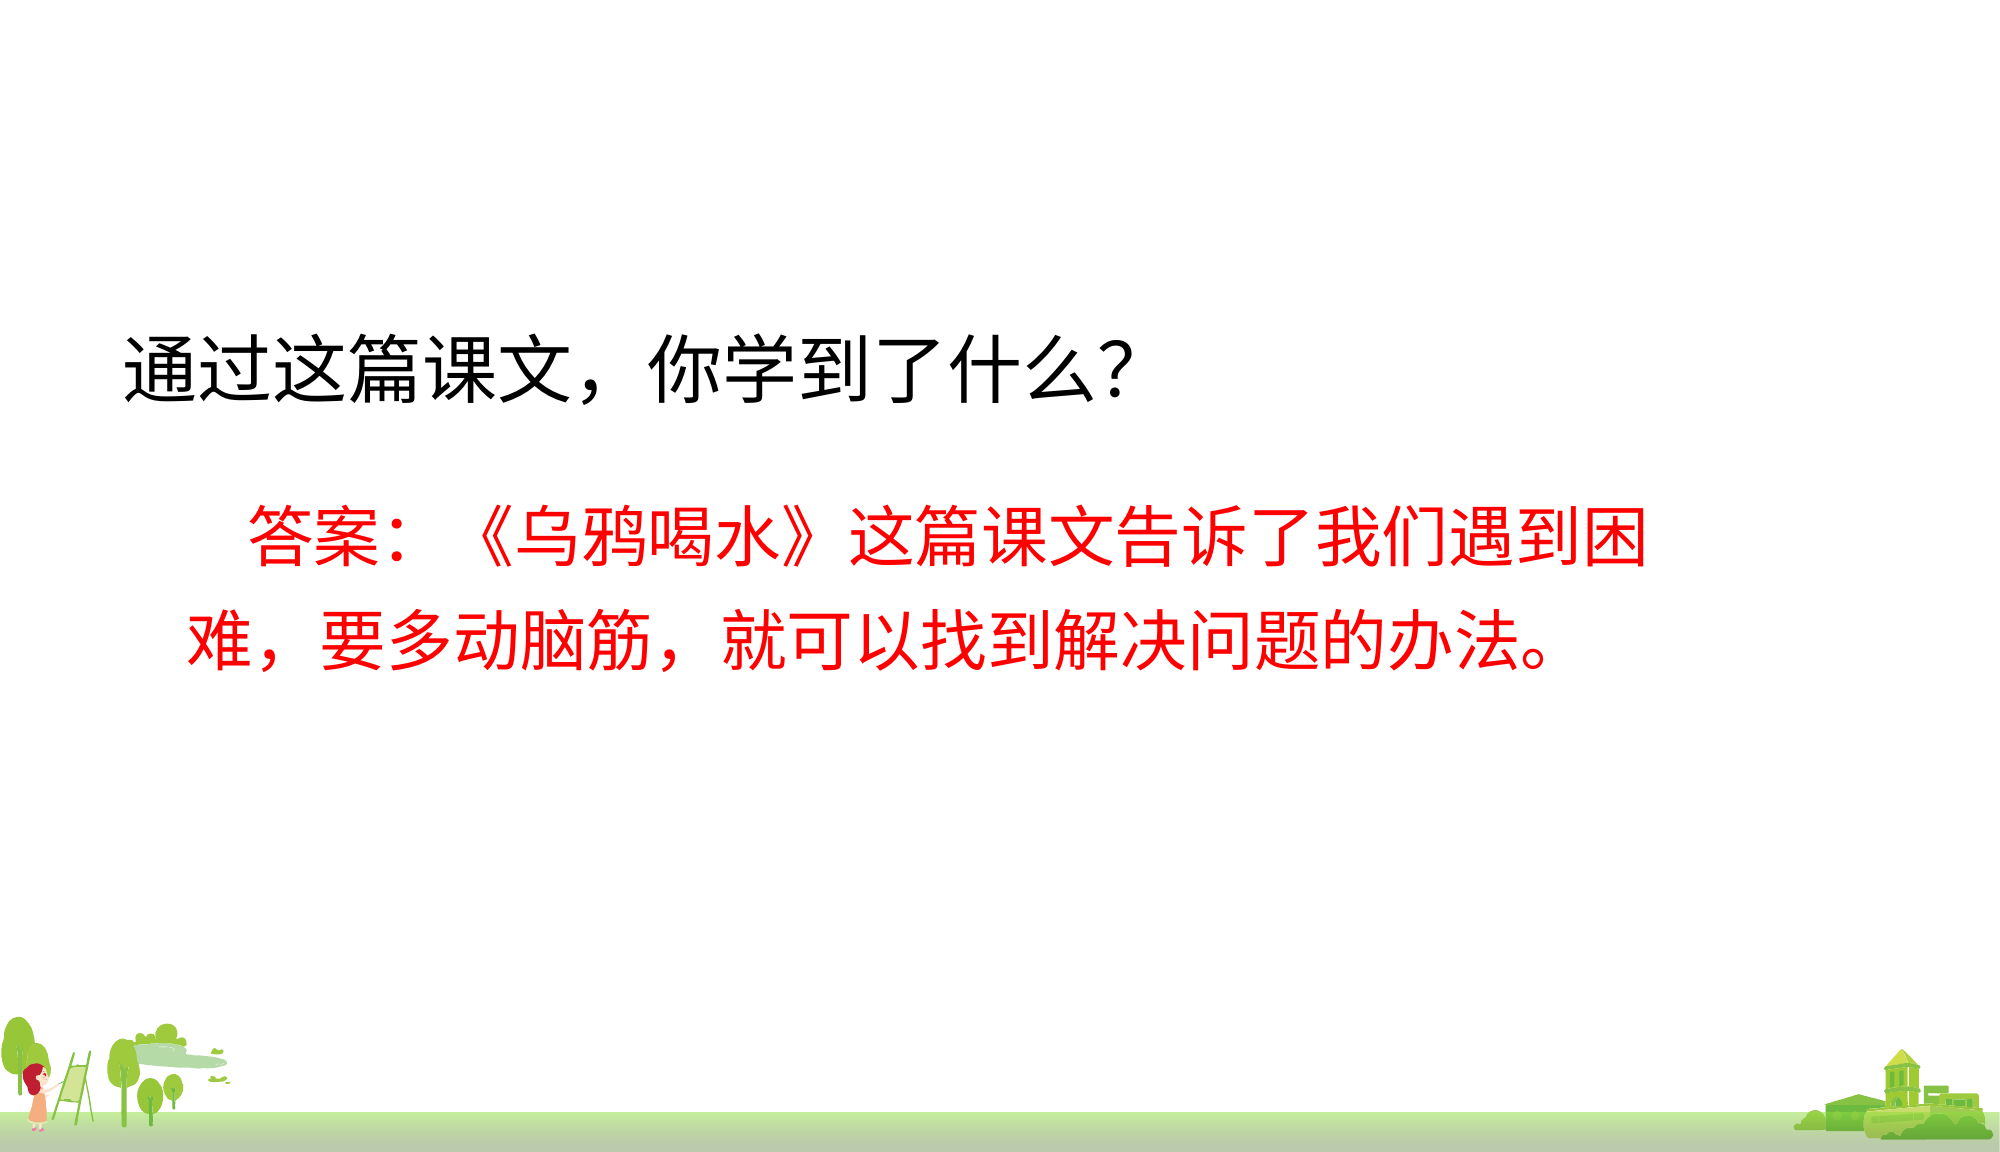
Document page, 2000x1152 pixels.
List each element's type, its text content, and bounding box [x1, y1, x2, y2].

text_box 答案：《乌鸦喝水》这篇课文告诉了我们遇到困难，要多动脑筋，就可以找到解决问题的办法。 [171, 463, 1726, 687]
text_box 通过这篇课文，你学到了什么？ [107, 269, 1219, 420]
